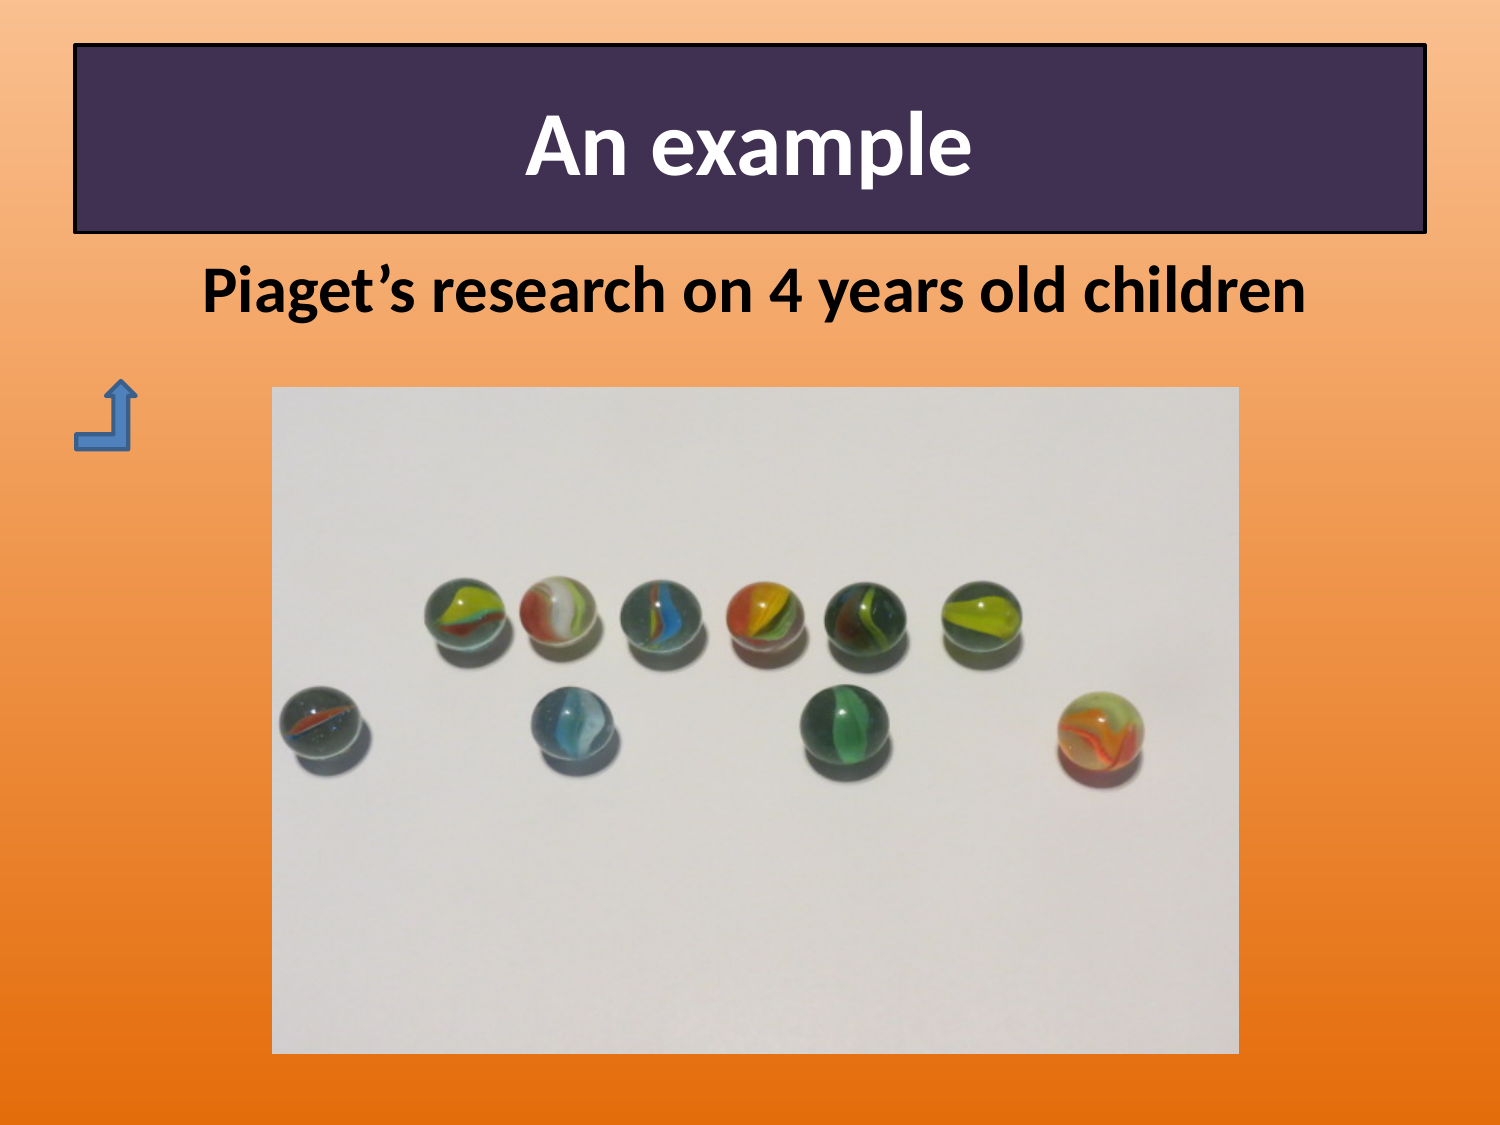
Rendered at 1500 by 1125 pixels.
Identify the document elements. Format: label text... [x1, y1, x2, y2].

picture [271, 386, 1240, 1054]
text_box Piaget’s research on 4 years old children [76, 238, 1435, 334]
text_box [74, 378, 138, 452]
title An example [73, 43, 1427, 234]
